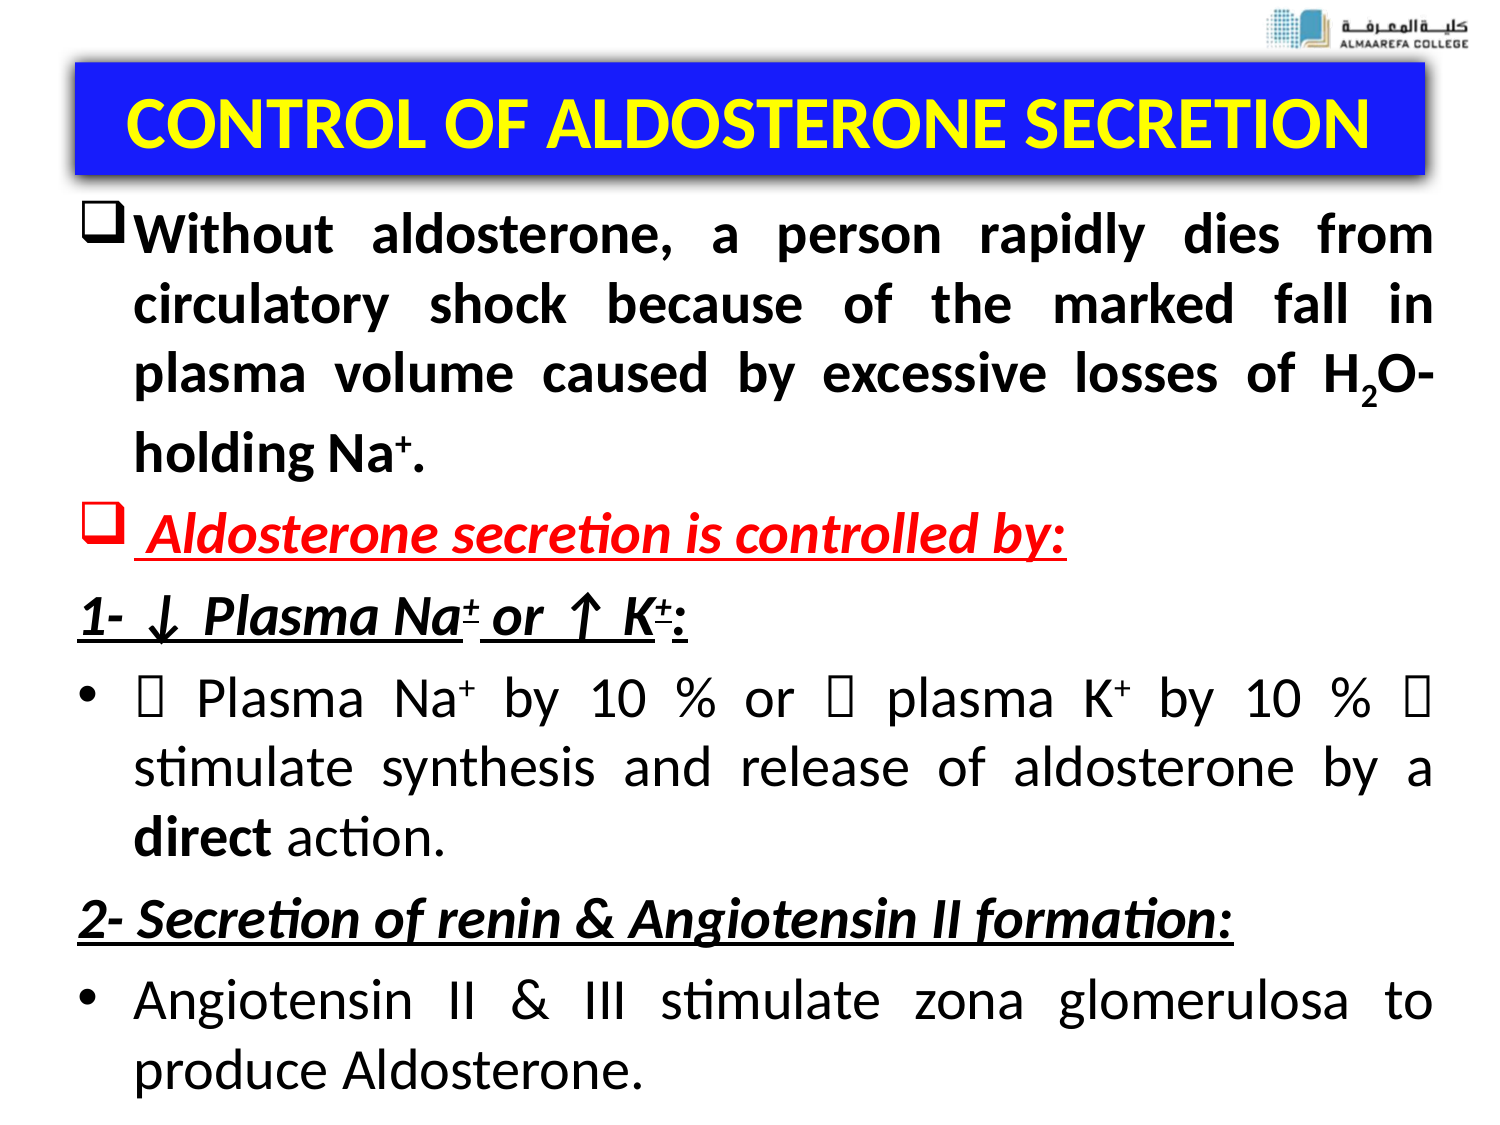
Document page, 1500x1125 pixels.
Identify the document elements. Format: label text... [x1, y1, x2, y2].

title CONTROL OF ALDOSTERONE SECRETION [75, 62, 1425, 175]
list Without aldosterone, a person rapidly dies from circulatory shock because of the marked fall in plasma volume caused by excessive losses of H2O-holding Na+. Aldosterone secretion is controlled by: 1- ↓ Plasma Na+ or ↑ K+:  Plasma Na+ by 10 % or  plasma K+ by 10 %  stimulate synthesis and release of aldosterone by a direct action. 2- Secretion of renin & Angiotensin II formation: Angiotensin II & III stimulate zona glomerulosa to produce Aldosterone. [62, 187, 1450, 1125]
picture [1262, 0, 1473, 65]
